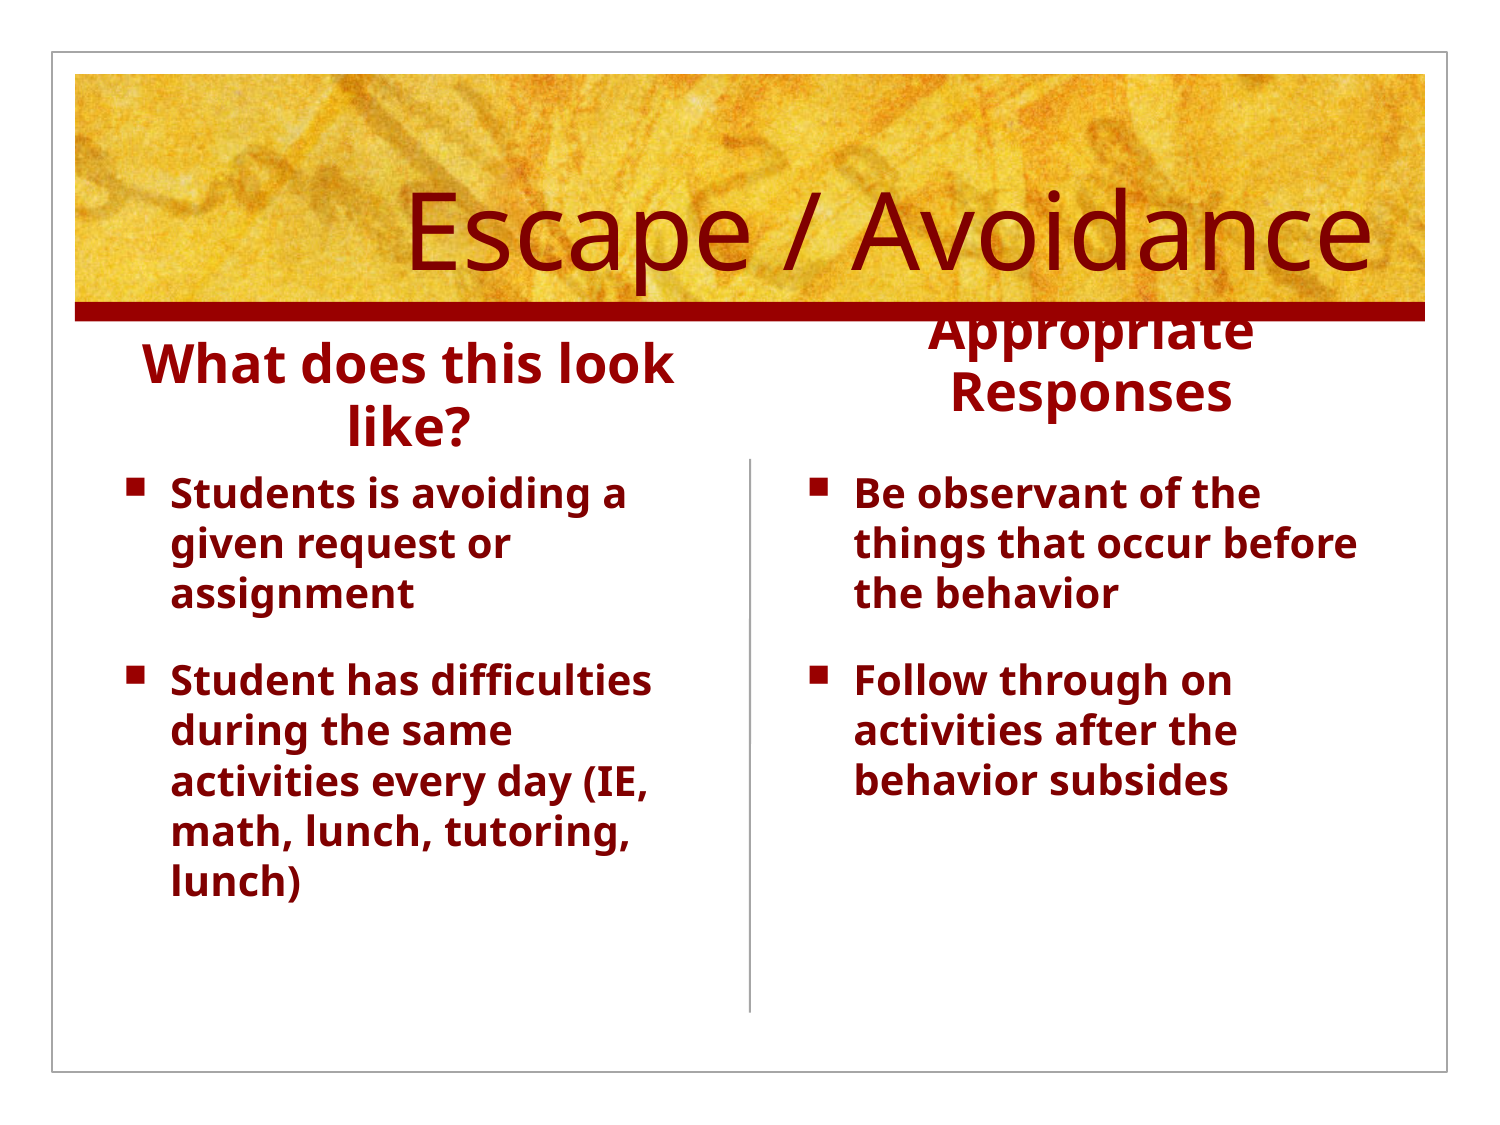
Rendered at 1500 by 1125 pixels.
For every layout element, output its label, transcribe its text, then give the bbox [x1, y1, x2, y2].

list Students is avoiding a given request or assignment Student has difficulties during the same activities every day (IE, math, lunch, tutoring, lunch) [108, 458, 709, 1005]
list Be observant of the things that occur before the behavior Follow through on activities after the behavior subsides [791, 458, 1392, 1005]
list What does this look like? [108, 334, 709, 455]
picture [75, 74, 1425, 301]
list Appropriate Responses [791, 334, 1392, 455]
title Escape / Avoidance [108, 74, 1392, 292]
